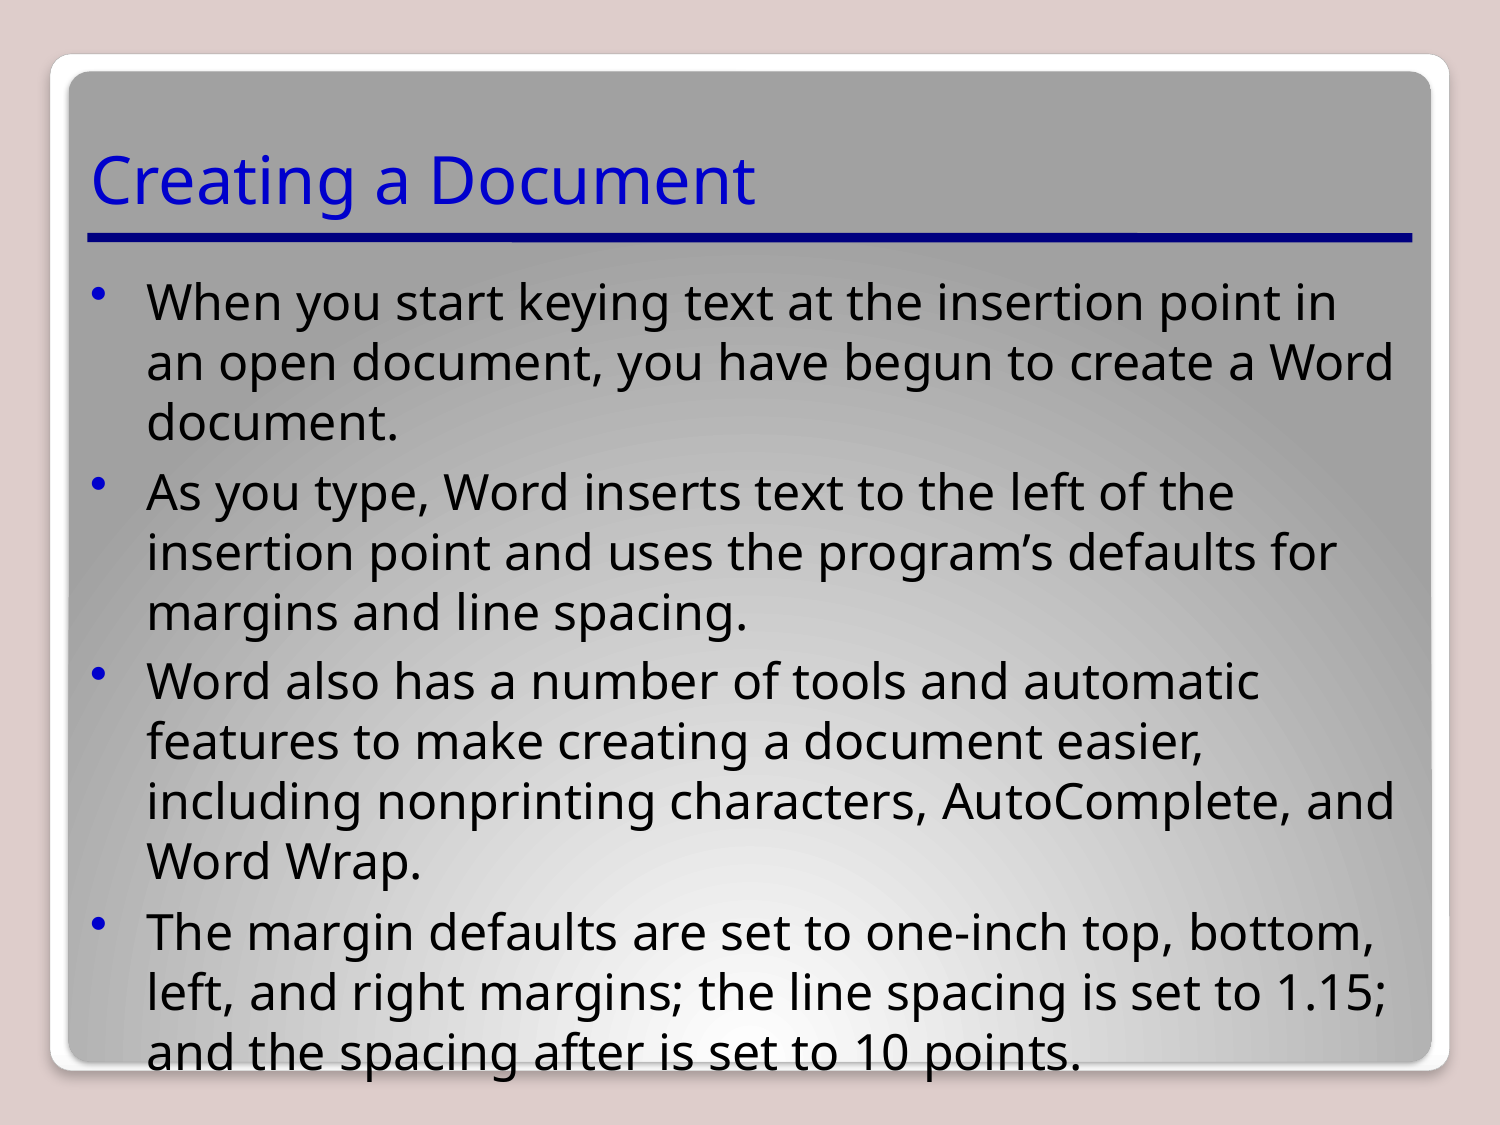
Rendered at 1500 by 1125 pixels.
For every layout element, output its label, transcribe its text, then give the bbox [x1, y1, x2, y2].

list When you start keying text at the insertion point in an open document, you have begun to create a Word document. As you type, Word inserts text to the left of the insertion point and uses the program’s defaults for margins and line spacing. Word also has a number of tools and automatic features to make creating a document easier, including nonprinting characters, AutoComplete, and Word Wrap. The margin defaults are set to one-inch top, bottom, left, and right margins; the line spacing is set to 1.15; and the spacing after is set to 10 points. [74, 262, 1426, 1063]
title Creating a Document [74, 74, 1426, 226]
